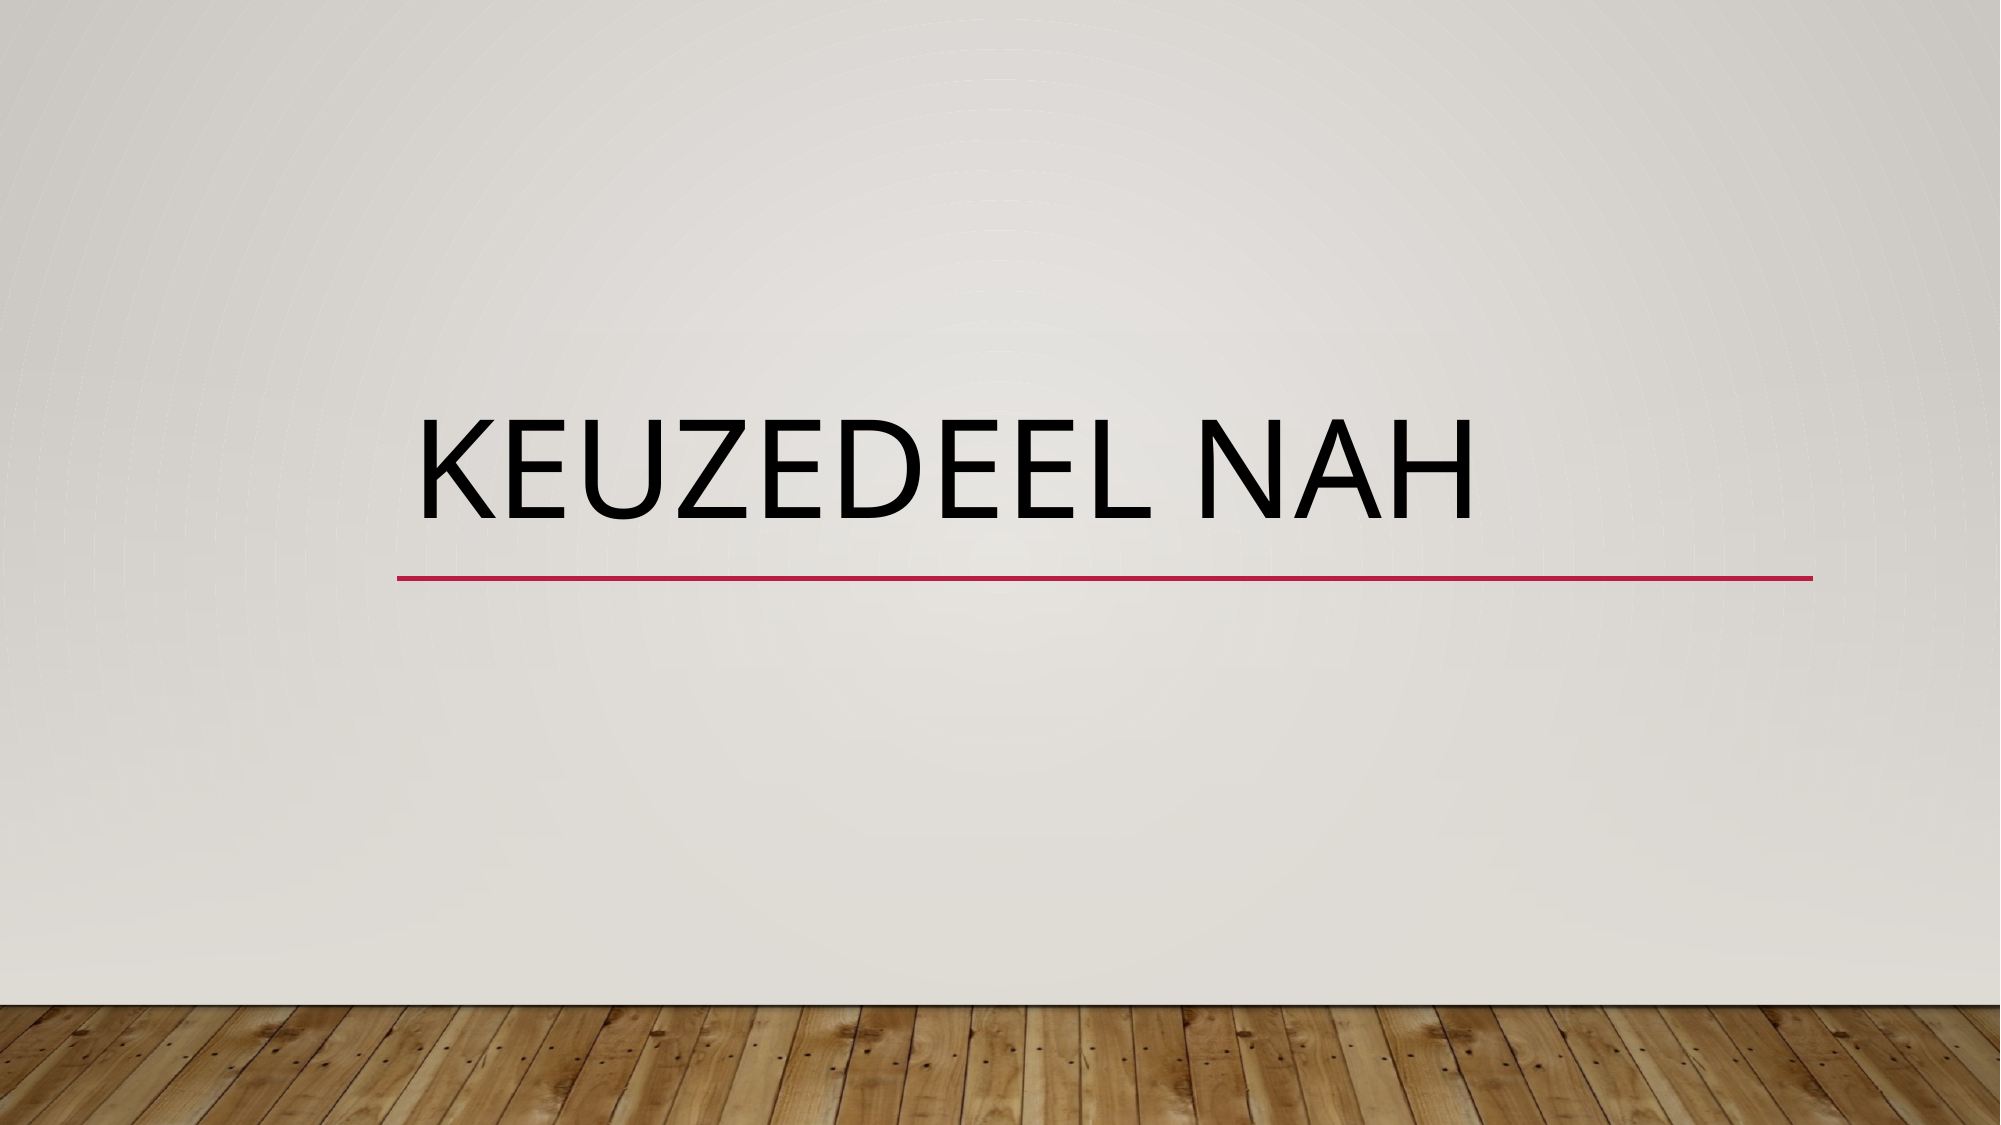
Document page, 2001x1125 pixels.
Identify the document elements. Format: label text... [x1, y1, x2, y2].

picture [0, 1005, 2000, 1125]
title Keuzedeel NAH [396, 131, 1814, 549]
